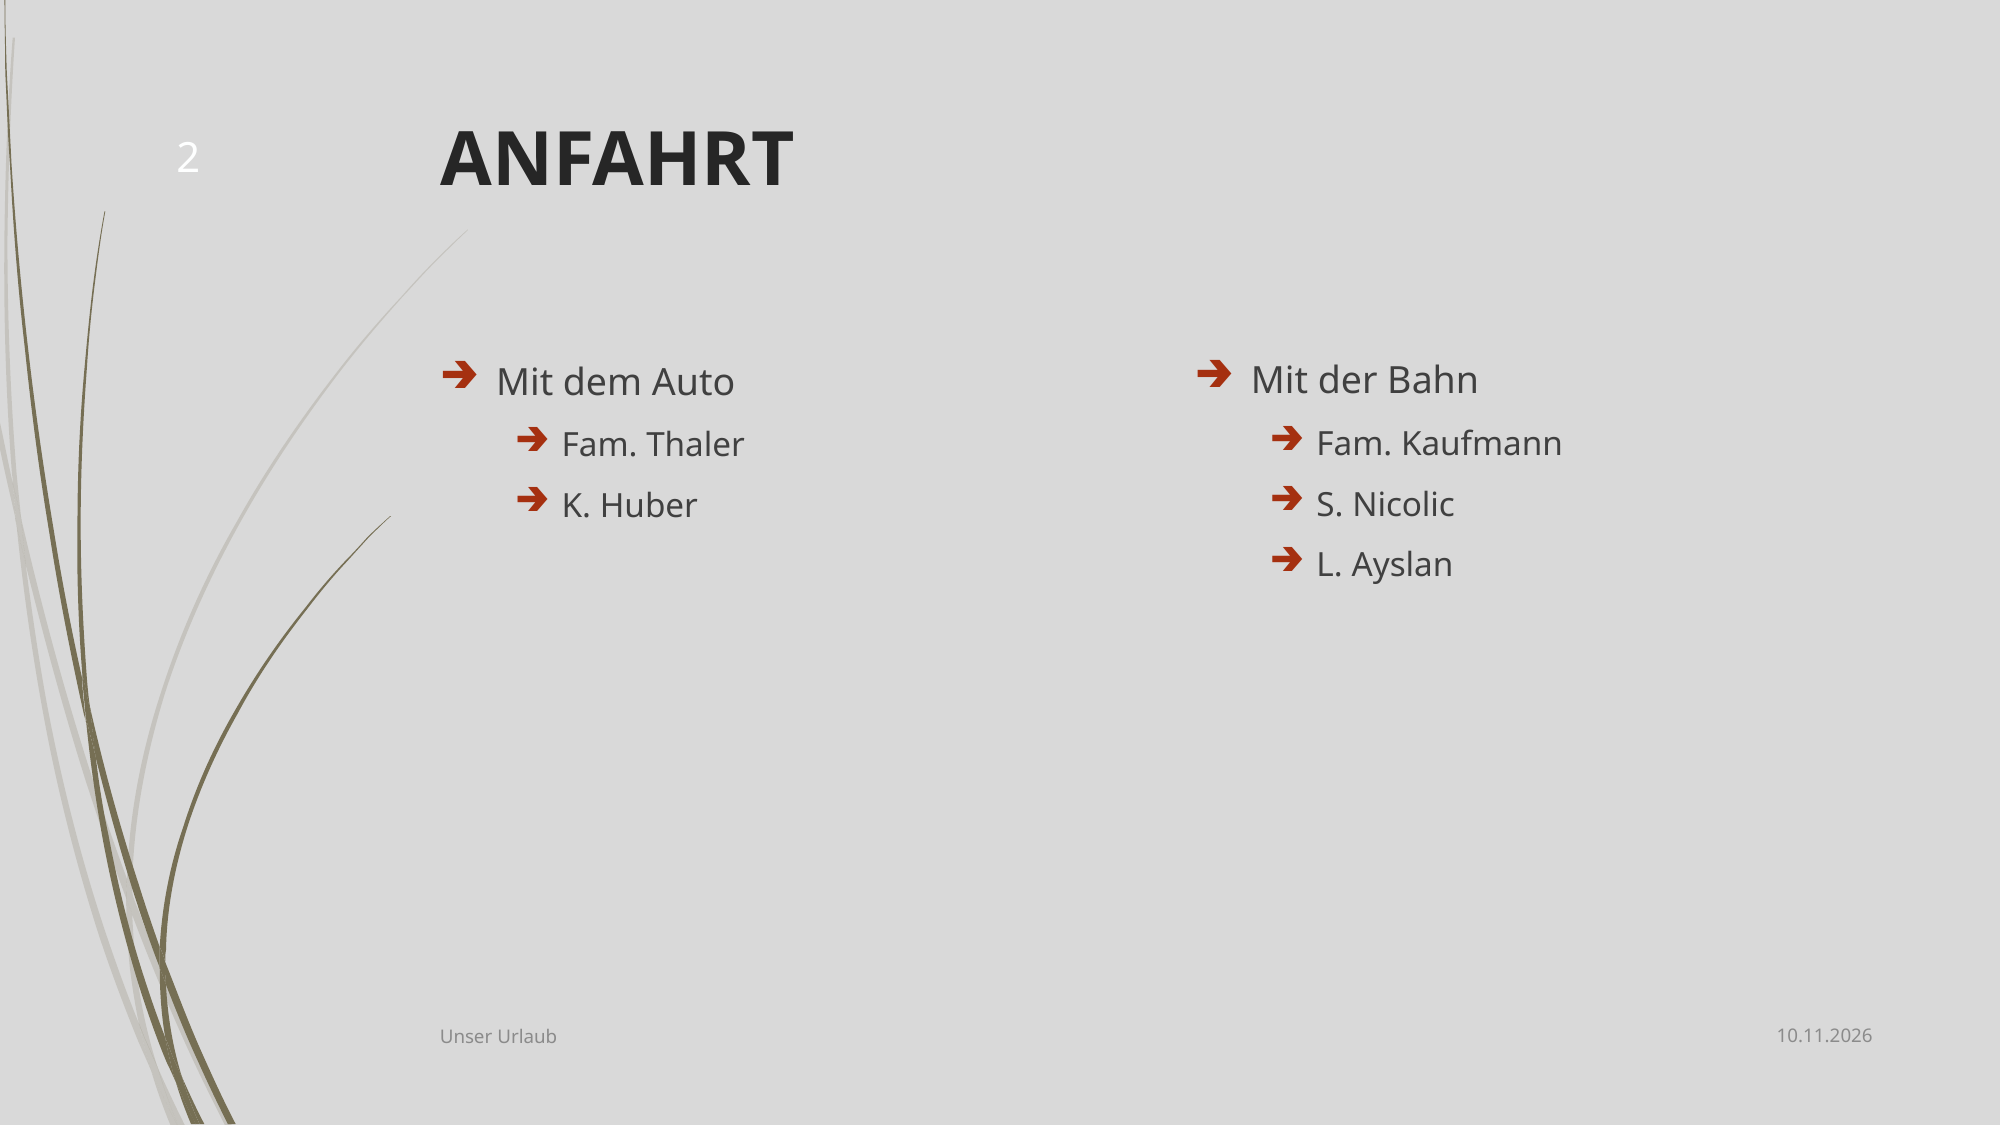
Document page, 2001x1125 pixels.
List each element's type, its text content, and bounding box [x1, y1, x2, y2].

title ANFAHRT [425, 102, 1888, 313]
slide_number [1699, 1005, 1888, 1067]
slide_number 2 [87, 129, 216, 190]
list Mit der Bahn Fam. Kaufmann S. Nicolic L. Ayslan [1179, 348, 1888, 969]
list Mit dem Auto Fam. Thaler K. Huber [424, 350, 1133, 970]
footer Unser Urlaub [424, 1006, 1675, 1067]
